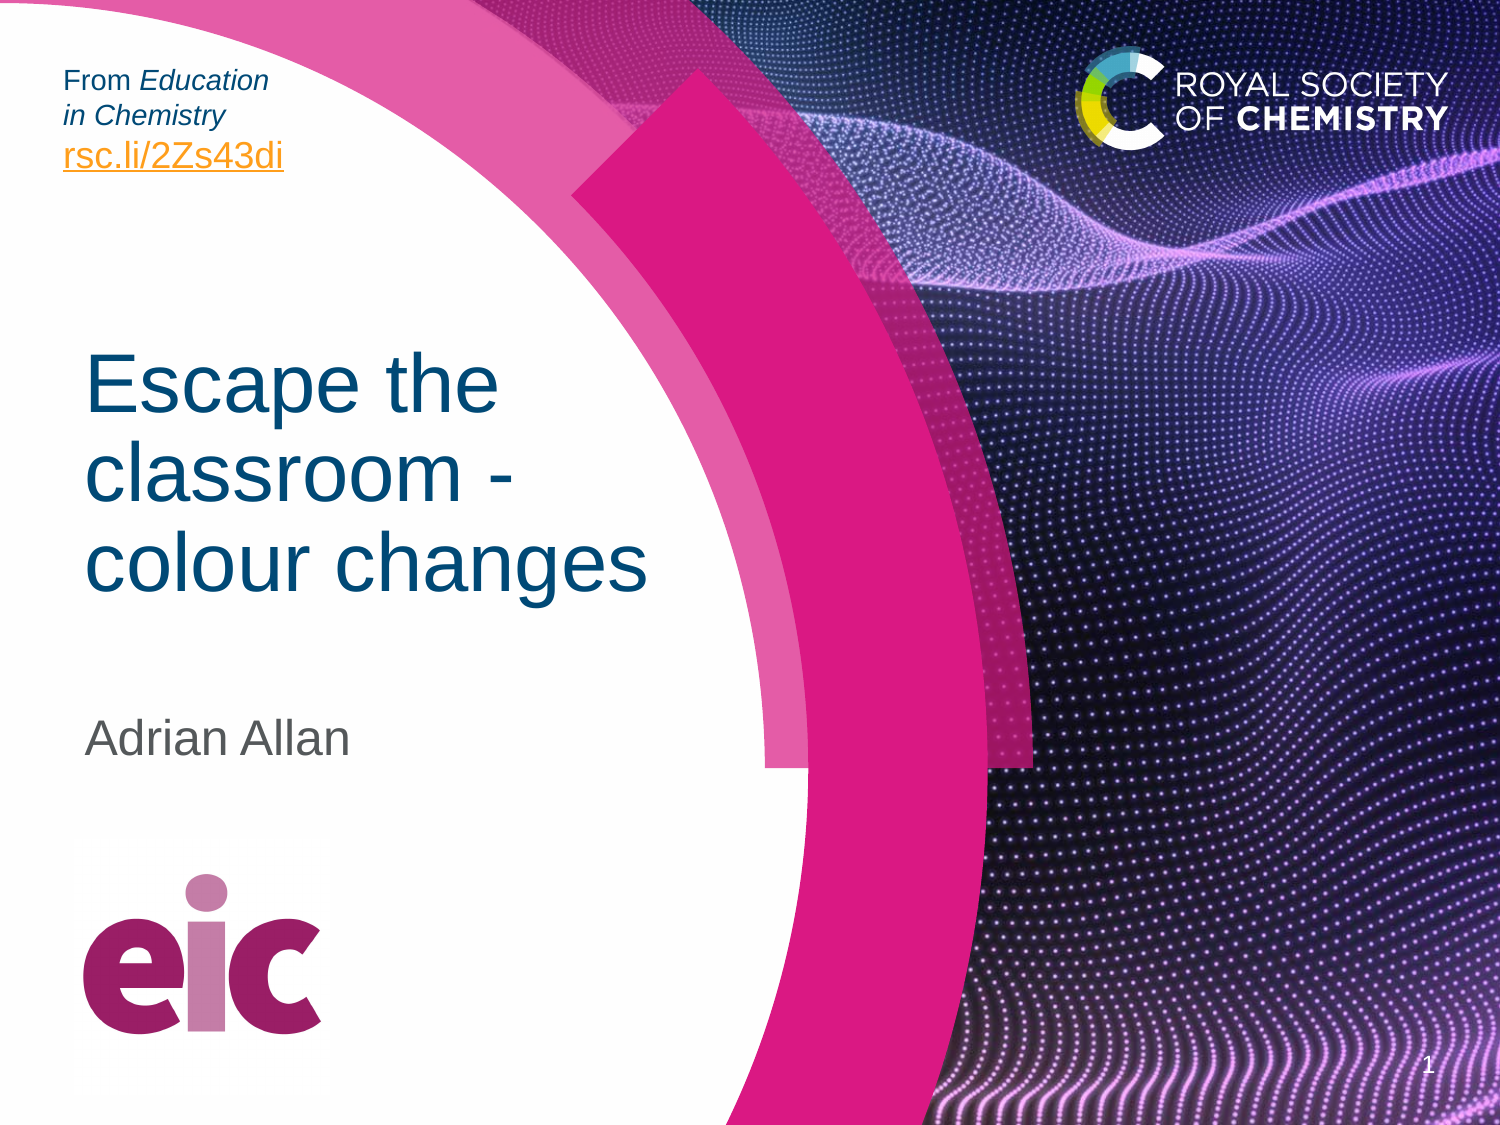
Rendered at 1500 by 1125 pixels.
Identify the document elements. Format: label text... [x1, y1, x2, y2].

slide_number 1 [1269, 1033, 1451, 1094]
subtitle Adrian Allan [69, 692, 699, 1017]
title Escape the classroom - colour changes [69, 325, 699, 692]
picture [73, 838, 330, 1095]
text_box From Education in Chemistry rsc.li/2Zs43di [48, 53, 428, 184]
picture [690, 0, 1500, 1125]
